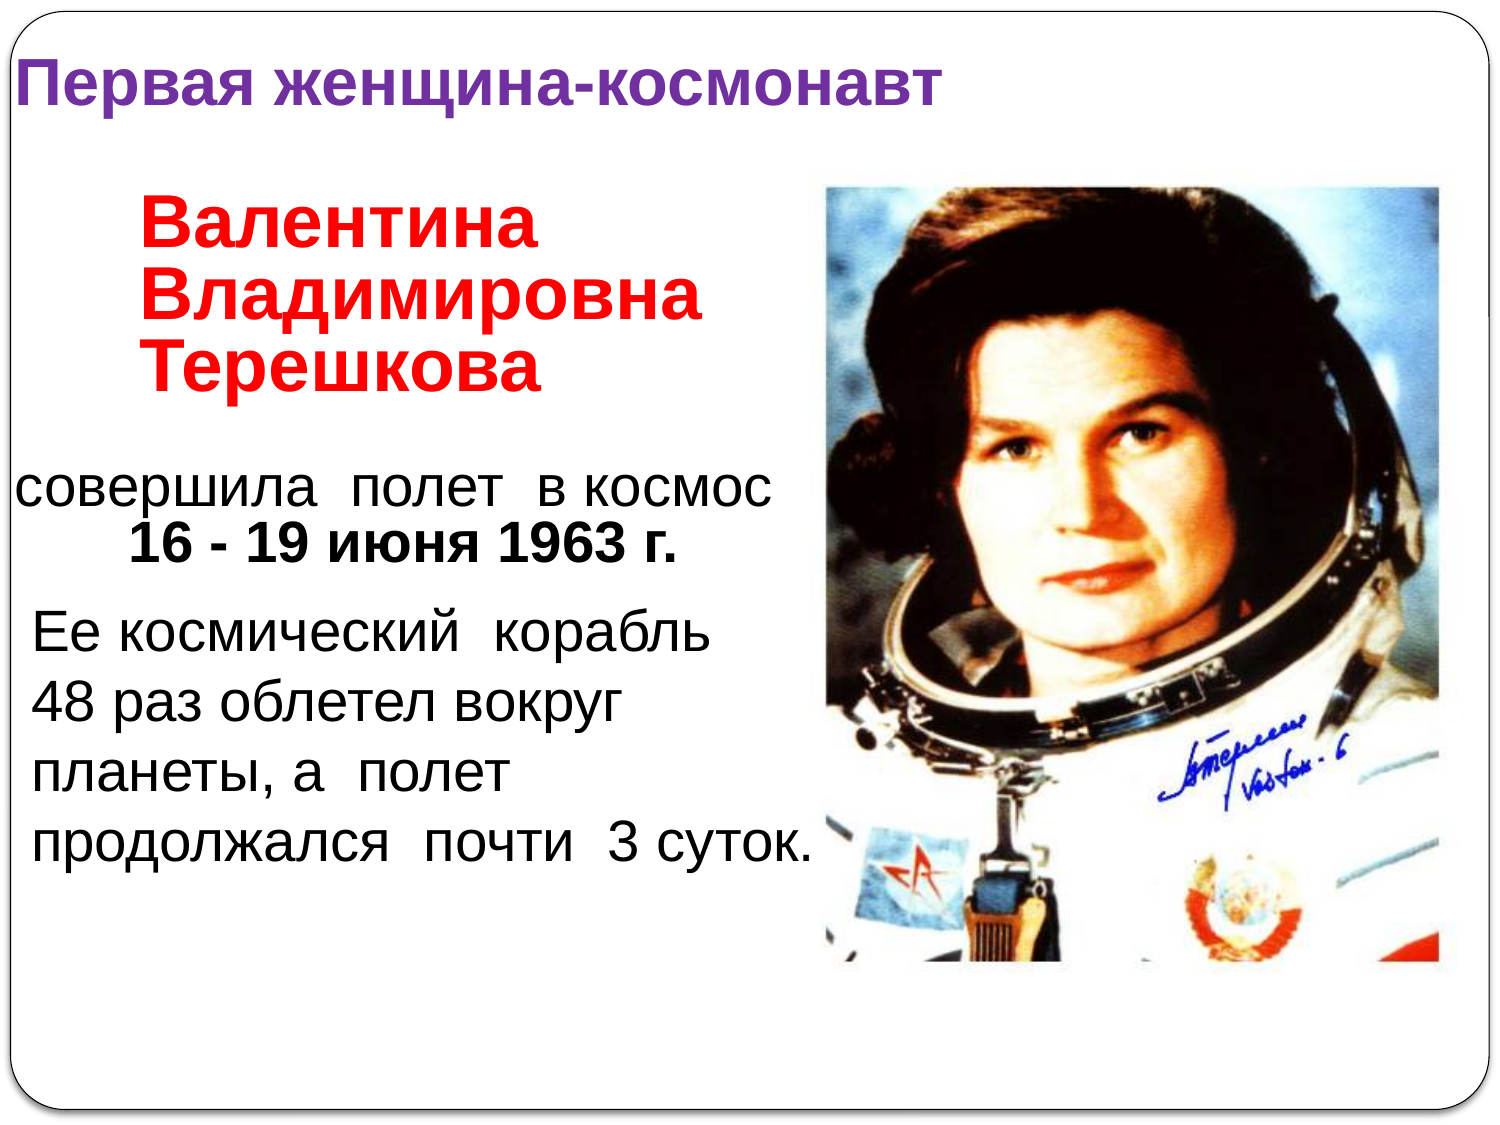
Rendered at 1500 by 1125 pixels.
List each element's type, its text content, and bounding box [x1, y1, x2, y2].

picture [808, 172, 1459, 976]
text_box Первая женщина-космонавт Валентина Владимировна Терешкова совершила полет в космос 16 - 19 июня 1963 г. [0, 46, 1020, 582]
text_box Ее космический корабль 48 раз облетел вокруг планеты, а полет продолжался почти 3 суток. [0, 585, 803, 881]
